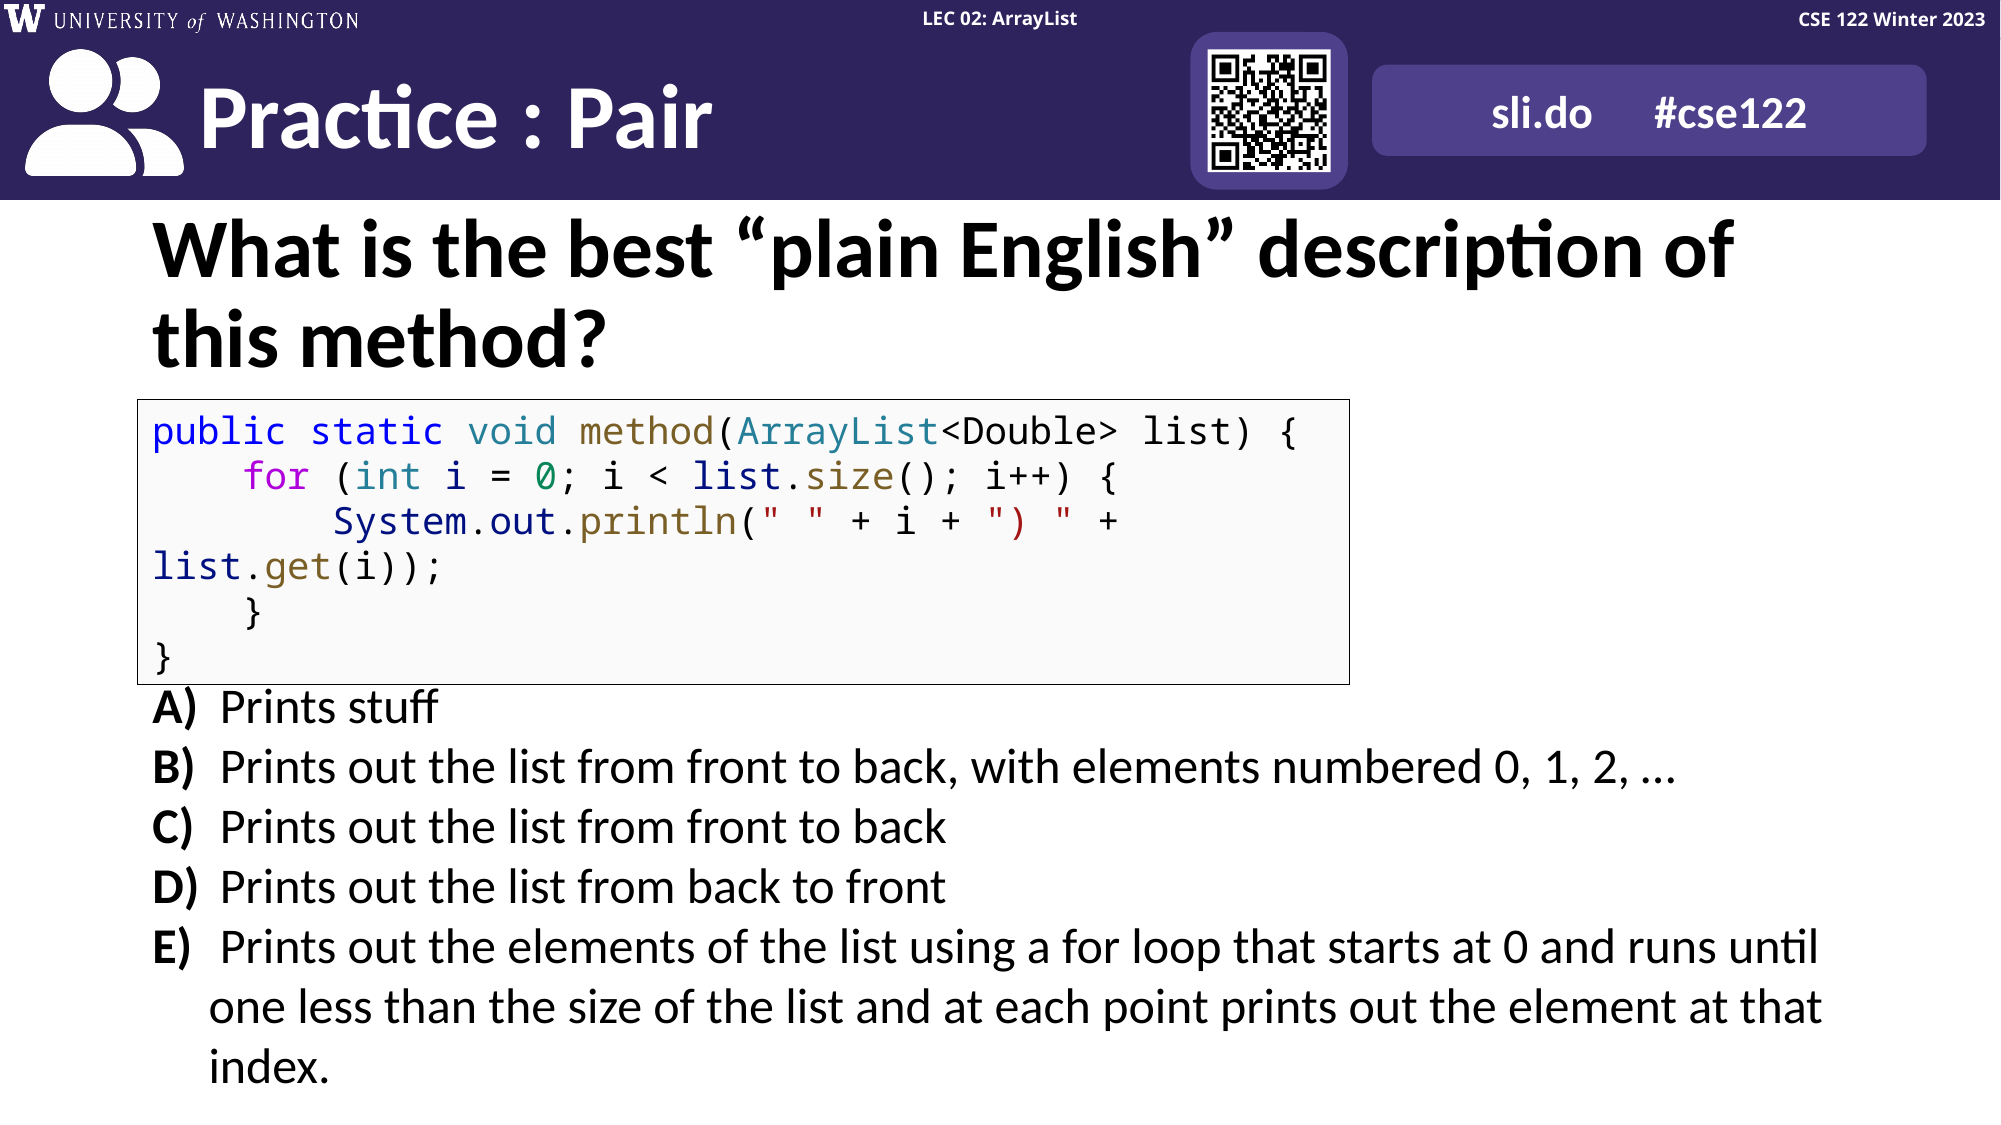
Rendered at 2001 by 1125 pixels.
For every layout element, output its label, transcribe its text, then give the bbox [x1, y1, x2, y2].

text_box Prints stuff Prints out the list from front to back, with elements numbered 0, 1, 2, … Prints out the list from front to back Prints out the list from back to front Prints out the elements of the list using a for loop that starts at 0 and runs until one less than the size of the list and at each point prints out the element at that index. [137, 665, 1916, 1125]
picture [1209, 51, 1329, 172]
text_box public static void method(ArrayList<Double> list) { for (int i = 0; i < list.size(); i++) { System.out.println(" " + i + ") " + list.get(i)); } } [137, 399, 1350, 665]
picture [25, 49, 184, 176]
title What is the best “plain English” description of this method? [137, 233, 1863, 359]
picture [4, 4, 358, 33]
